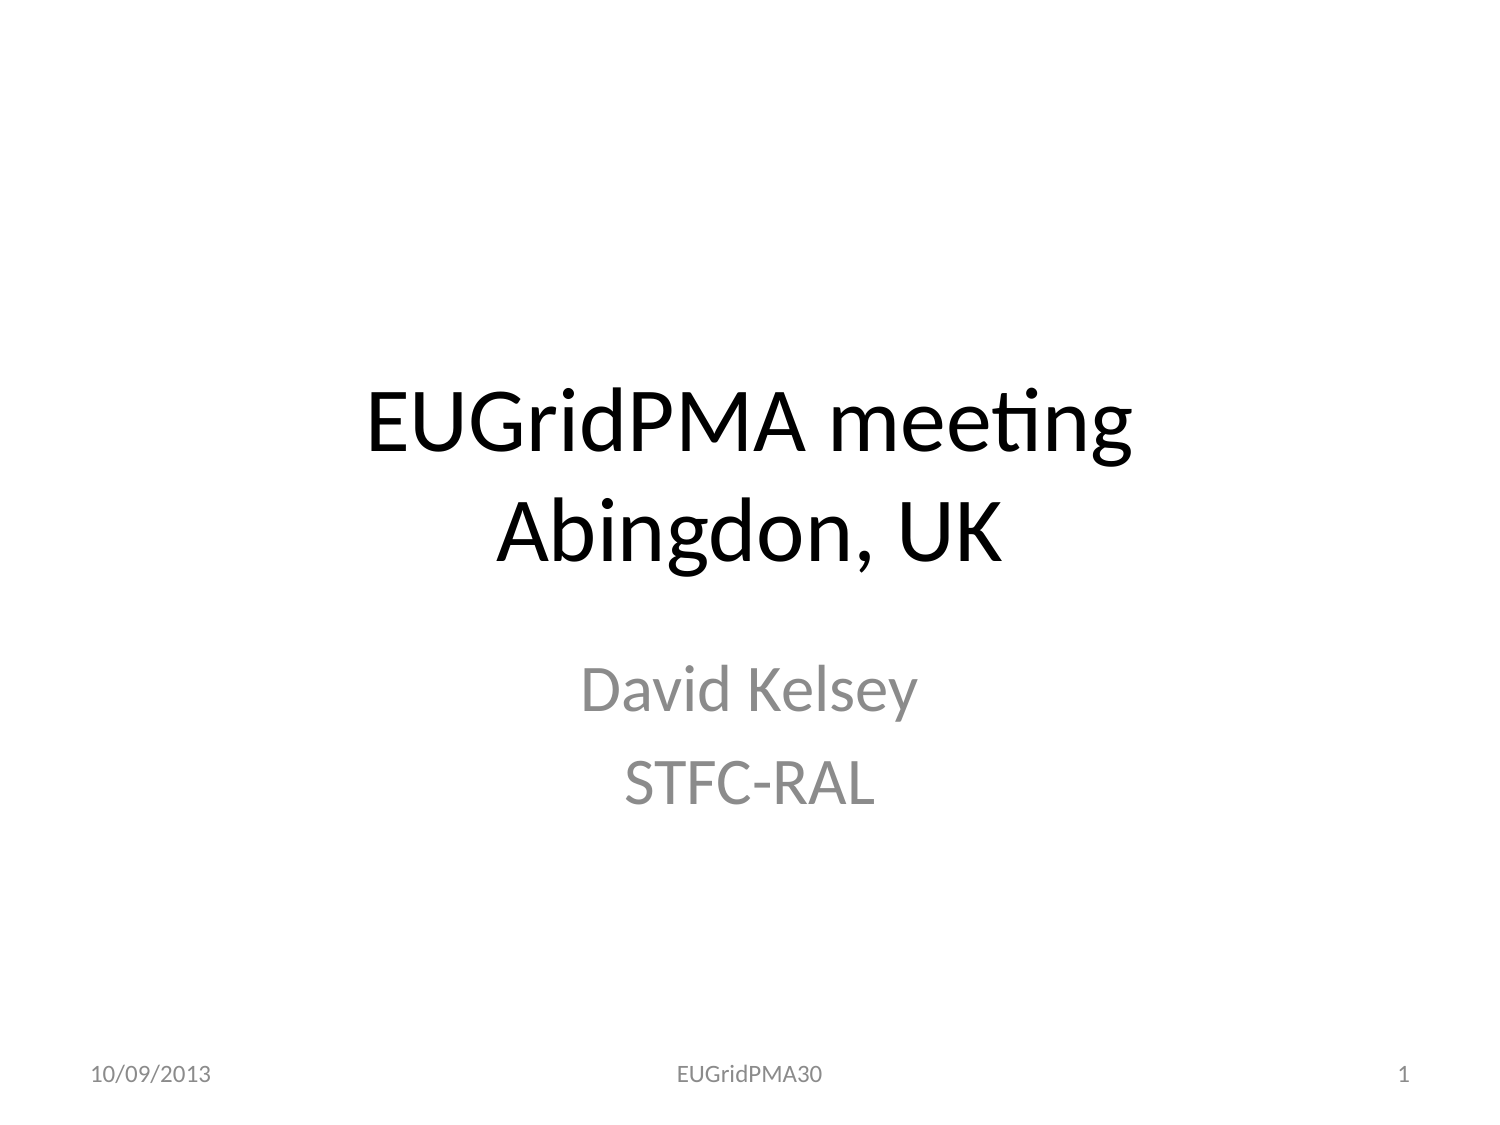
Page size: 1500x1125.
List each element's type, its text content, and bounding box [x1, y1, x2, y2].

subtitle David Kelsey STFC-RAL [225, 637, 1275, 925]
slide_number 1 [1074, 1042, 1425, 1103]
footer EUGridPMA30 [512, 1042, 988, 1103]
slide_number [75, 1042, 425, 1103]
title EUGridPMA meeting Abingdon, UK [112, 349, 1388, 591]
